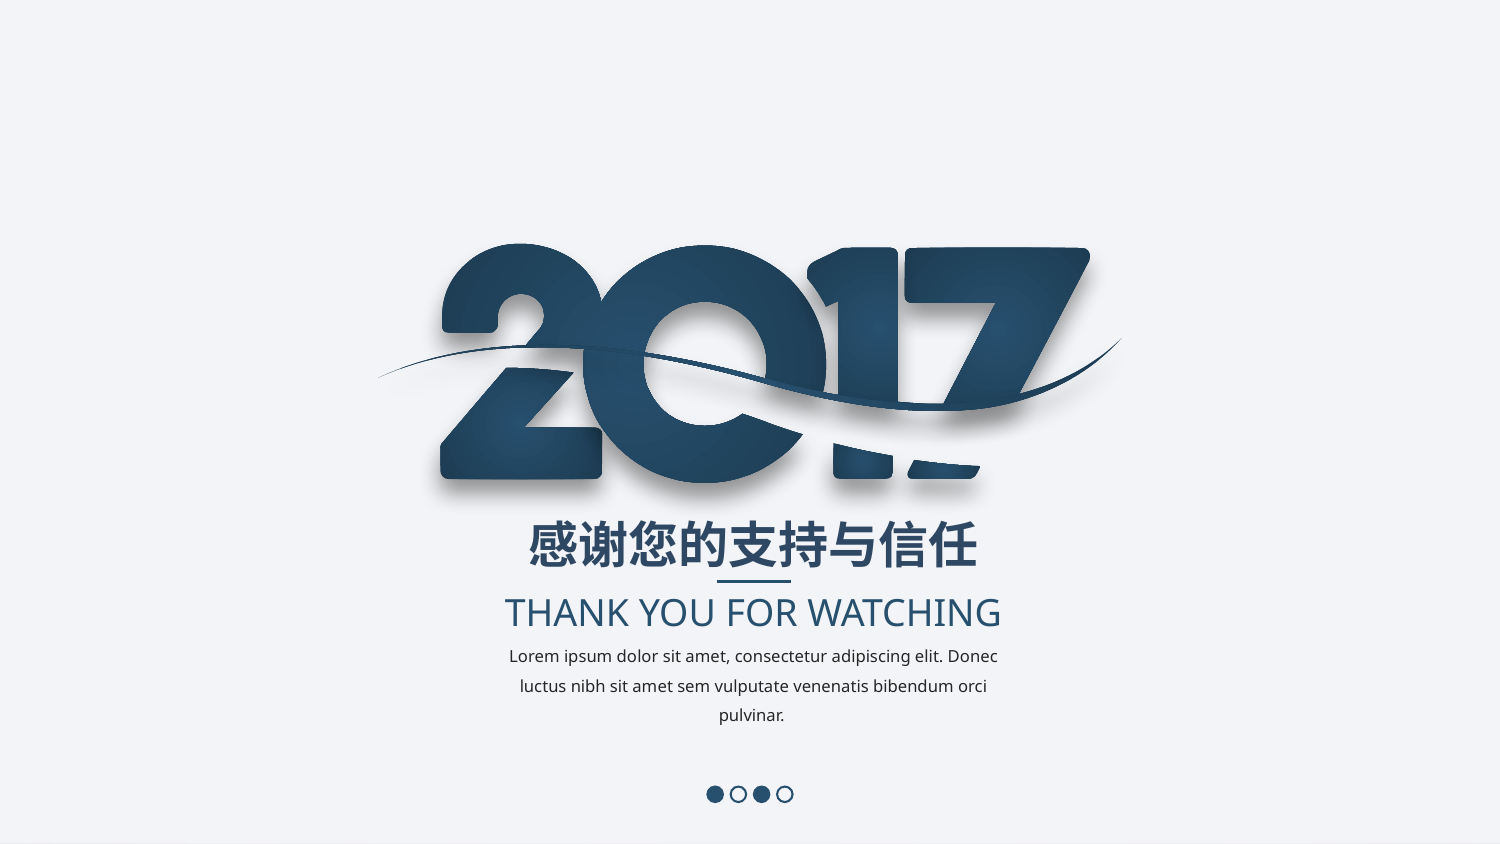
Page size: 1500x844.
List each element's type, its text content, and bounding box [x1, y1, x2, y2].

text_box THANK YOU FOR WATCHING [490, 581, 1018, 628]
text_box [378, 243, 1122, 483]
text_box 感谢您的支持与信任 [506, 505, 1002, 581]
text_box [707, 786, 793, 803]
text_box Lorem ipsum dolor sit amet, consectetur adipiscing elit. Donec luctus nibh sit amet sem vulputate venenatis bibendum orci pulvinar. [473, 628, 1035, 733]
